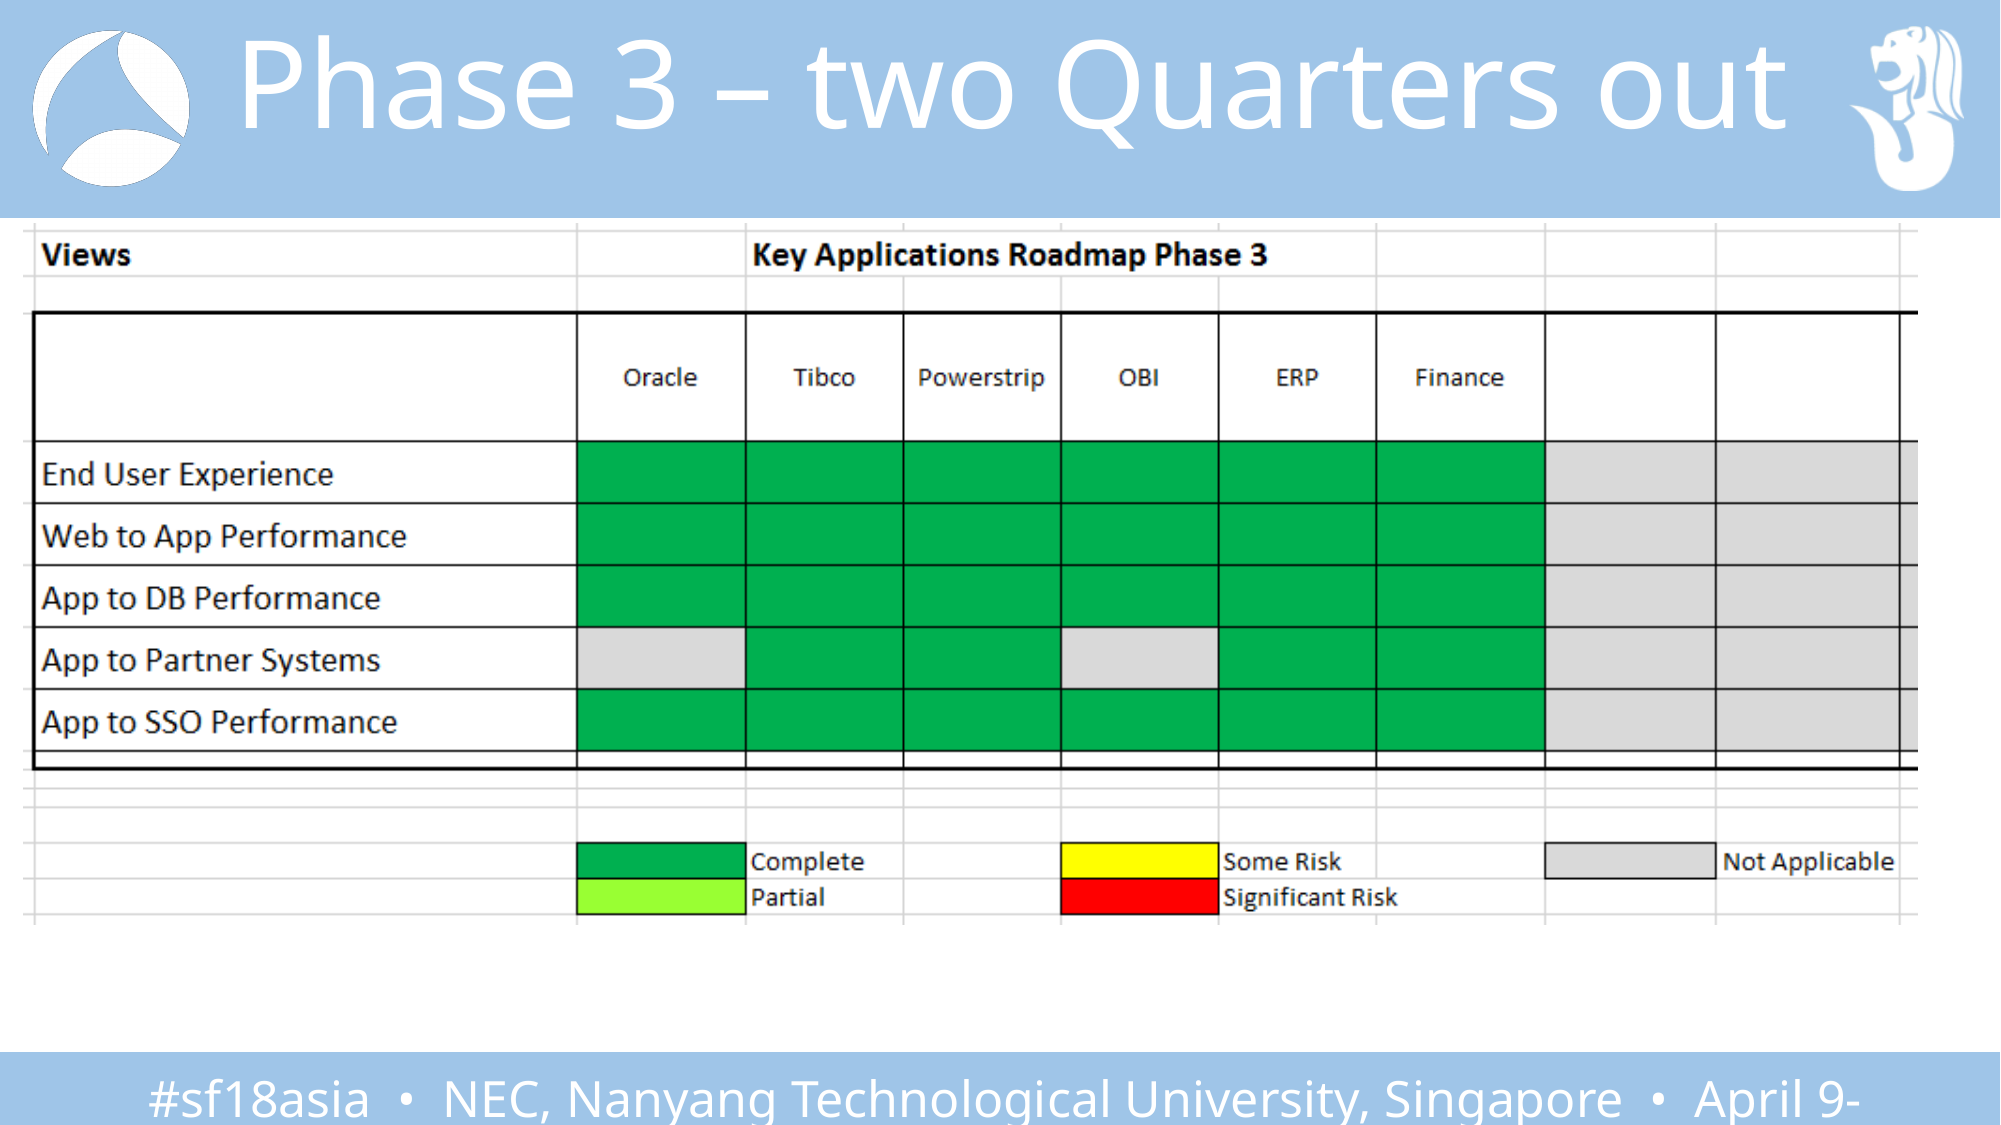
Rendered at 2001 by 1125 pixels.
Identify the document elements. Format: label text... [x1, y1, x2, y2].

picture [23, 223, 1918, 926]
picture [32, 155, 190, 187]
title Phase 3 – two Quarters out [31, 24, 1994, 155]
picture [1849, 155, 1964, 191]
